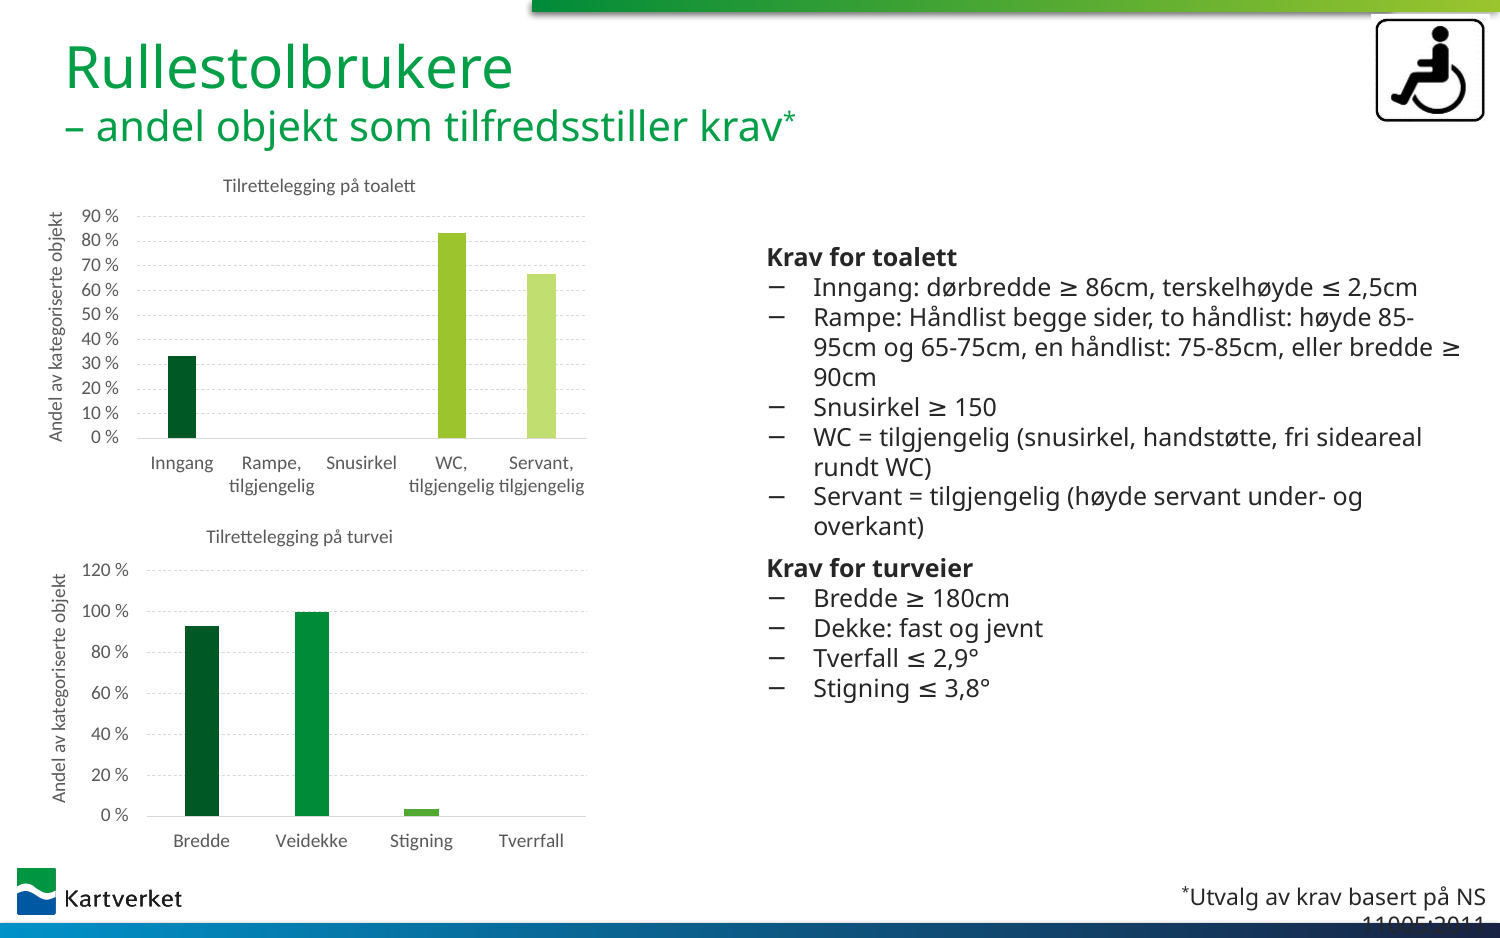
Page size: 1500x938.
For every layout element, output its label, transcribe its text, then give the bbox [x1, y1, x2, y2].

text_box Rullestolbrukere – andel objekt som tilfredsstiller krav* [49, 14, 1431, 158]
text_box Krav for turveier Bredde ≥ 180cm Dekke: fast og jevnt Tverfall ≤ 2,9° Stigning ≤ 3,8° [751, 545, 1483, 710]
text_box Krav for toalett Inngang: dørbredde ≥ 86cm, terskelhøyde ≤ 2,5cm Rampe: Håndlist begge sider, to håndlist: høyde 85-95cm og 65-75cm, en håndlist: 75-85cm, eller bredde ≥ 90cm Snusirkel ≥ 150 WC = tilgjengelig (snusirkel, handstøtte, fri sideareal rundt WC) Servant = tilgjengelig (høyde servant under- og overkant) [751, 234, 1483, 545]
picture [41, 520, 598, 859]
picture [41, 166, 598, 505]
picture [1371, 13, 1491, 127]
text_box *Utvalg av krav basert på NS 11005:2011 [1068, 873, 1500, 938]
